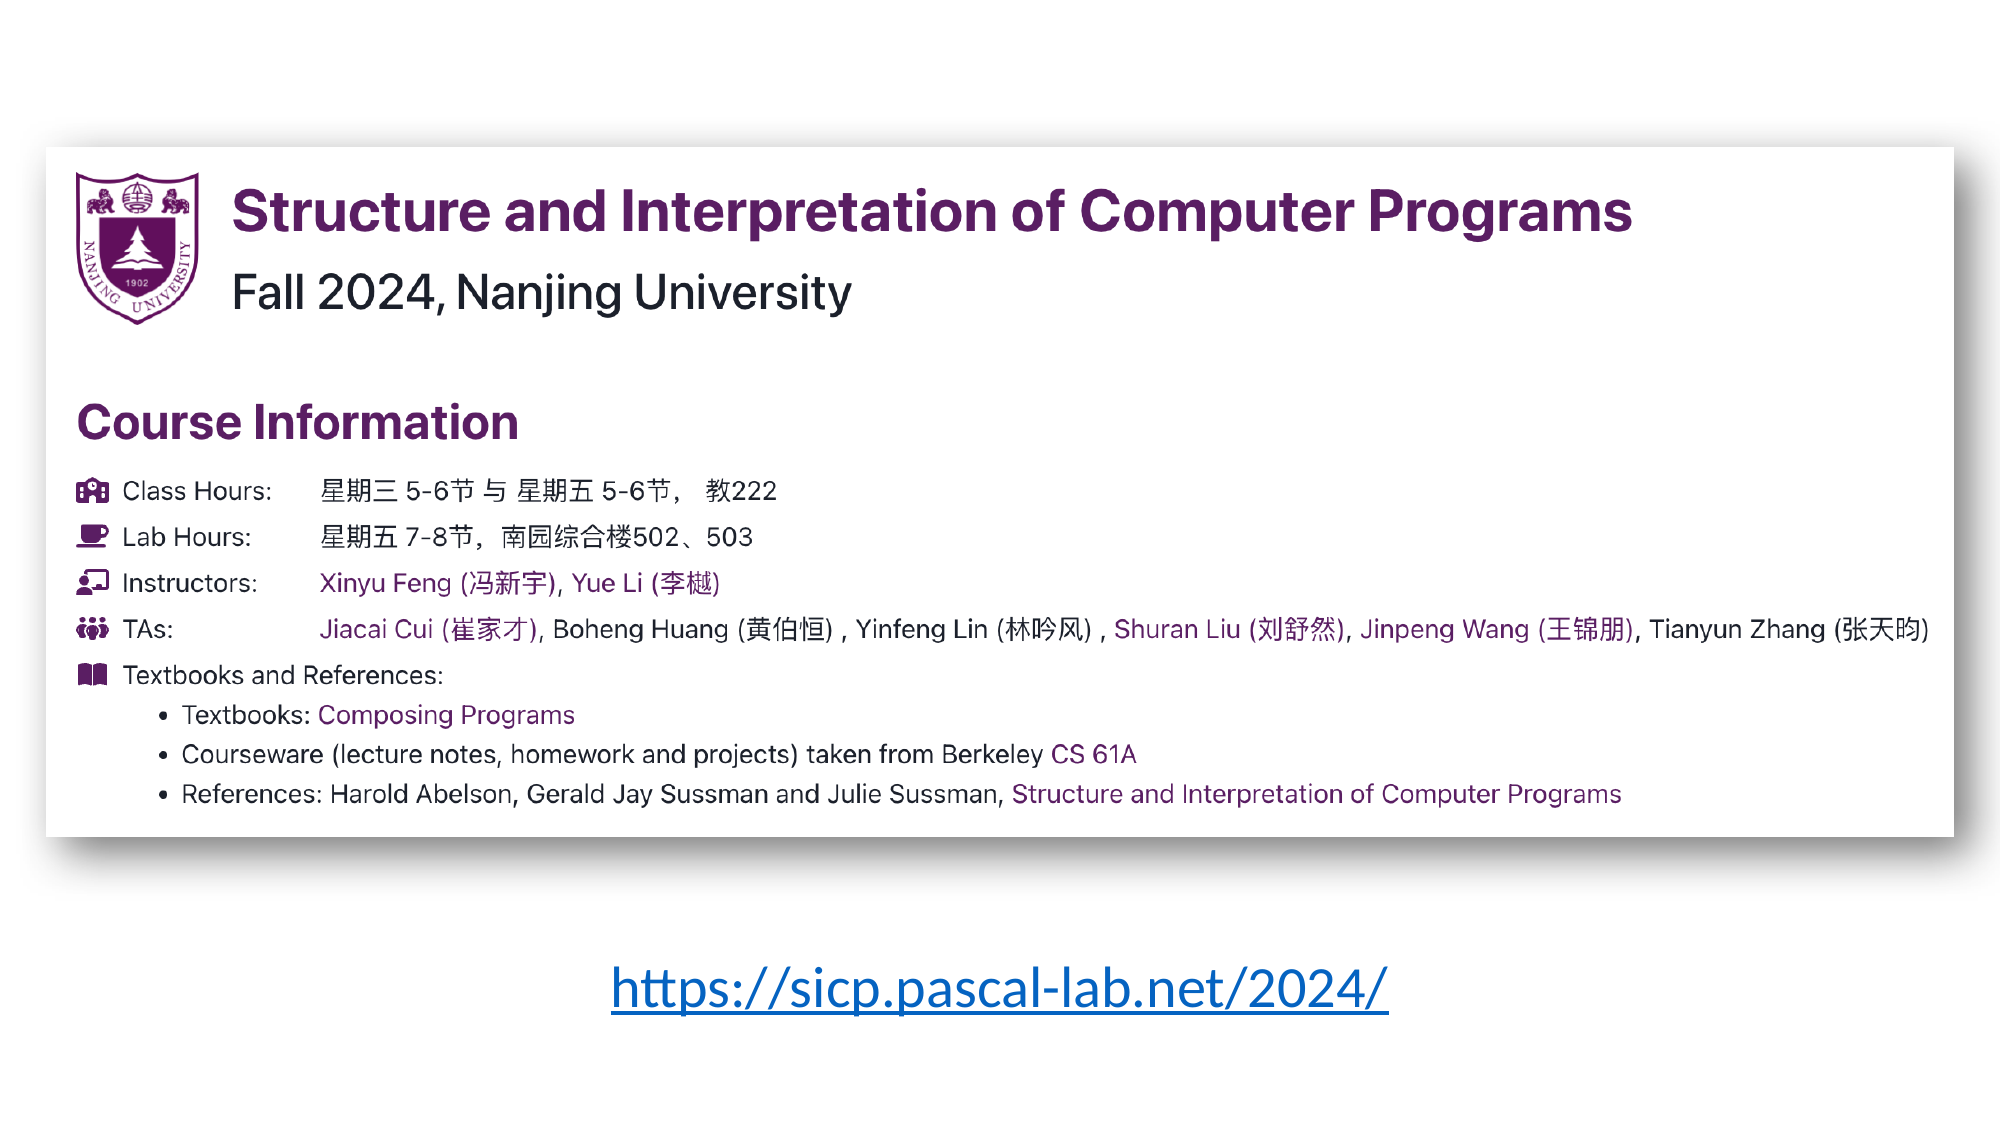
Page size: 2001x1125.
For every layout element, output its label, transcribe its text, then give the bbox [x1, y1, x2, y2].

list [46, 147, 1954, 837]
text_box https://sicp.pascal-lab.net/2024/ [595, 941, 1404, 1027]
